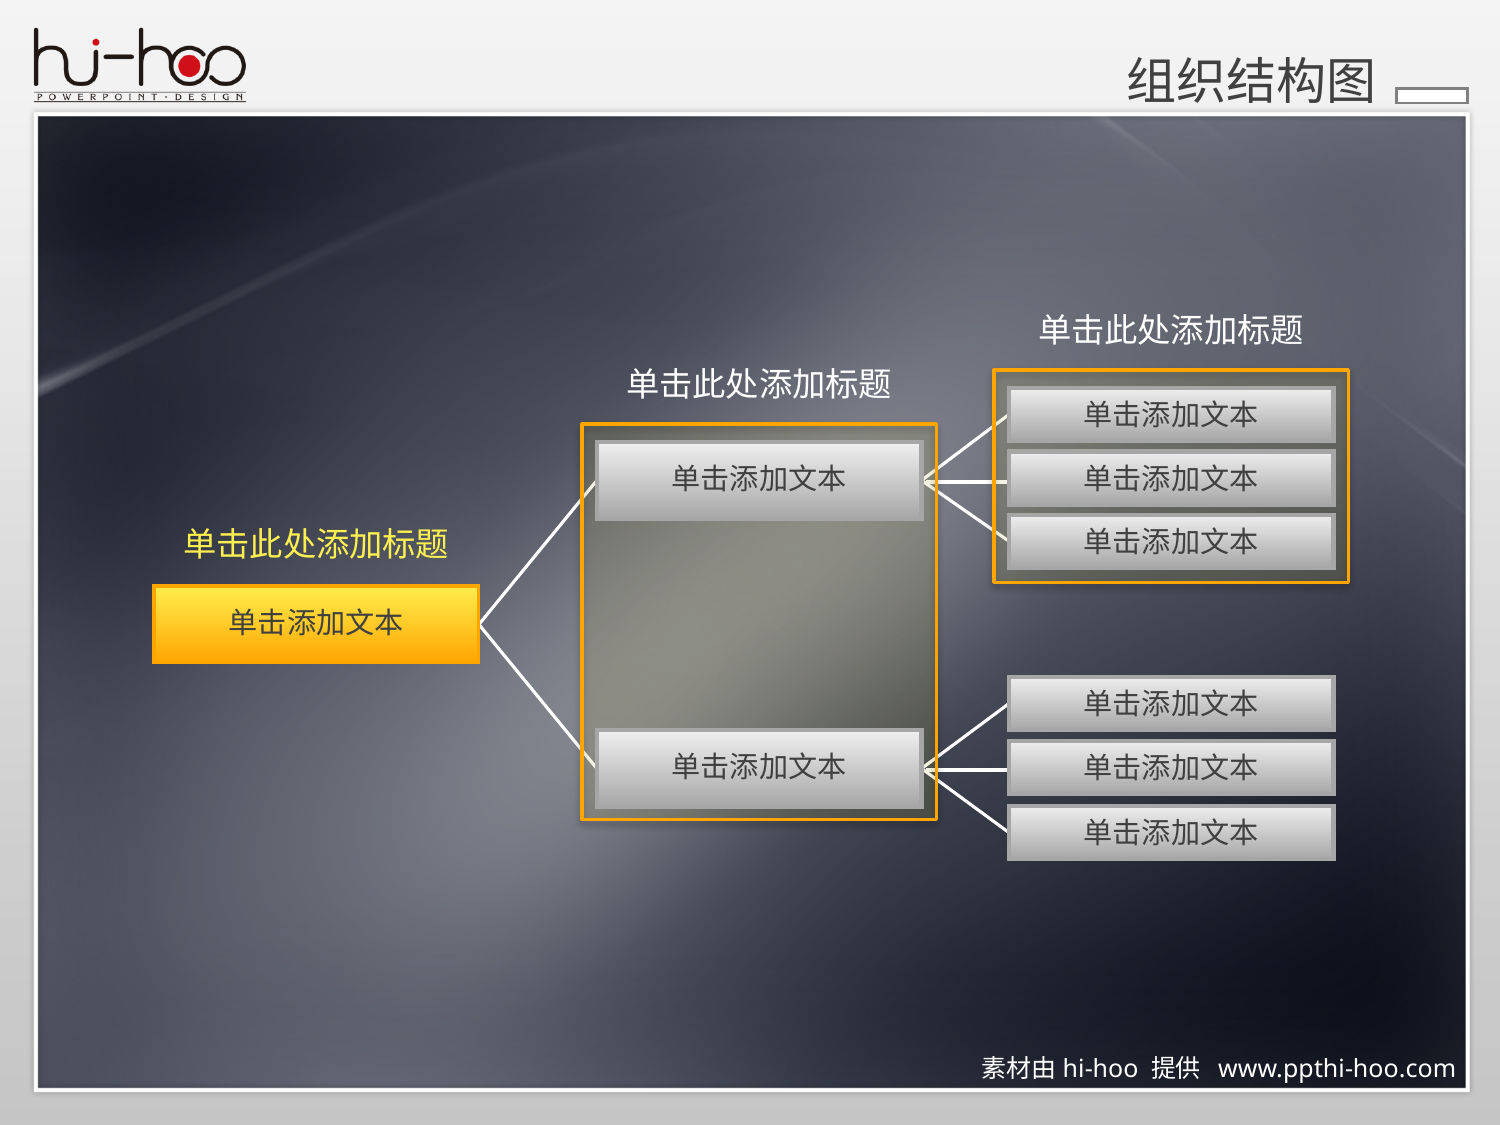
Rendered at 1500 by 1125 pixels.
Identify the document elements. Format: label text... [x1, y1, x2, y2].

text_box 单击添加文本 [1044, 742, 1299, 793]
text_box 单击此处添加标题 [151, 516, 473, 571]
text_box 单击添加文本 [611, 452, 907, 503]
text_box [921, 768, 1010, 833]
text_box 单击添加文本 [1044, 452, 1299, 503]
text_box 单击此处添加标题 [998, 301, 1344, 357]
text_box 单击此处添加标题 [587, 355, 932, 410]
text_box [921, 480, 1010, 542]
text_box [1008, 677, 1334, 731]
text_box 单击添加文本 [611, 740, 907, 791]
text_box [993, 369, 1349, 583]
text_box [581, 423, 916, 479]
text_box 组织结构图 [899, 42, 1392, 117]
text_box [596, 441, 916, 519]
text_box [478, 624, 598, 769]
text_box [596, 729, 916, 807]
text_box [581, 776, 916, 821]
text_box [921, 703, 1010, 767]
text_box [921, 414, 1010, 479]
text_box [1008, 805, 1334, 860]
text_box 单击添加文本 [1044, 678, 1299, 729]
text_box [1008, 387, 1334, 441]
text_box [1008, 514, 1334, 568]
text_box [602, 519, 937, 729]
text_box [1014, 741, 1334, 795]
text_box 单击添加文本 [1044, 389, 1299, 439]
text_box 单击添加文本 [1044, 807, 1299, 857]
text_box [478, 480, 598, 623]
text_box [153, 585, 473, 663]
picture [0, 0, 1500, 1125]
text_box 单击添加文本 [1044, 515, 1299, 566]
text_box 单击添加文本 [167, 596, 466, 647]
text_box [1014, 451, 1334, 505]
text_box 素材由hi-hoo 提供 www.ppthi-hoo.com [862, 1044, 1472, 1090]
